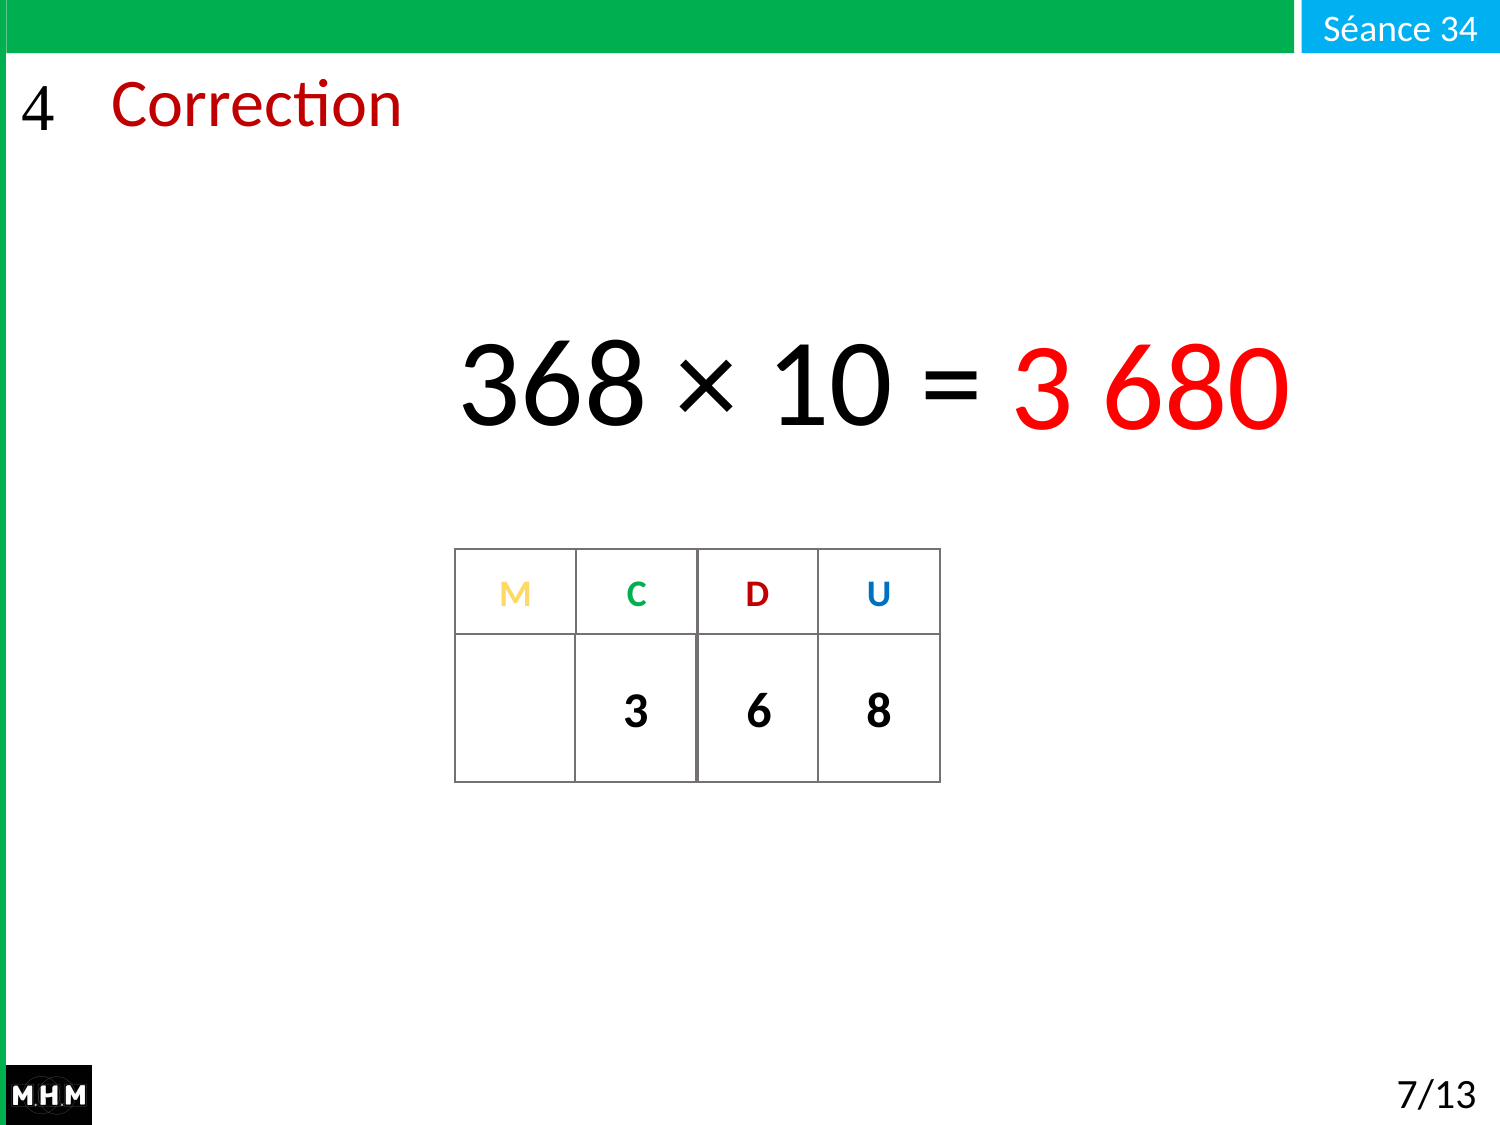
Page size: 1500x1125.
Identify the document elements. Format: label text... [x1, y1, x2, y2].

list 7/13 [1373, 1064, 1500, 1125]
text_box [454, 633, 574, 783]
text_box 368 × 10 = [442, 292, 1243, 458]
text_box 3 680 [995, 296, 1338, 462]
text_box M [454, 548, 577, 633]
text_box 6 [697, 633, 817, 783]
text_box 3 [574, 633, 697, 783]
text_box C [577, 548, 699, 633]
title Correction [96, 60, 1391, 150]
text_box D [699, 548, 817, 633]
text_box U [817, 548, 941, 633]
text_box 8 [817, 633, 941, 783]
picture [6, 1065, 92, 1125]
